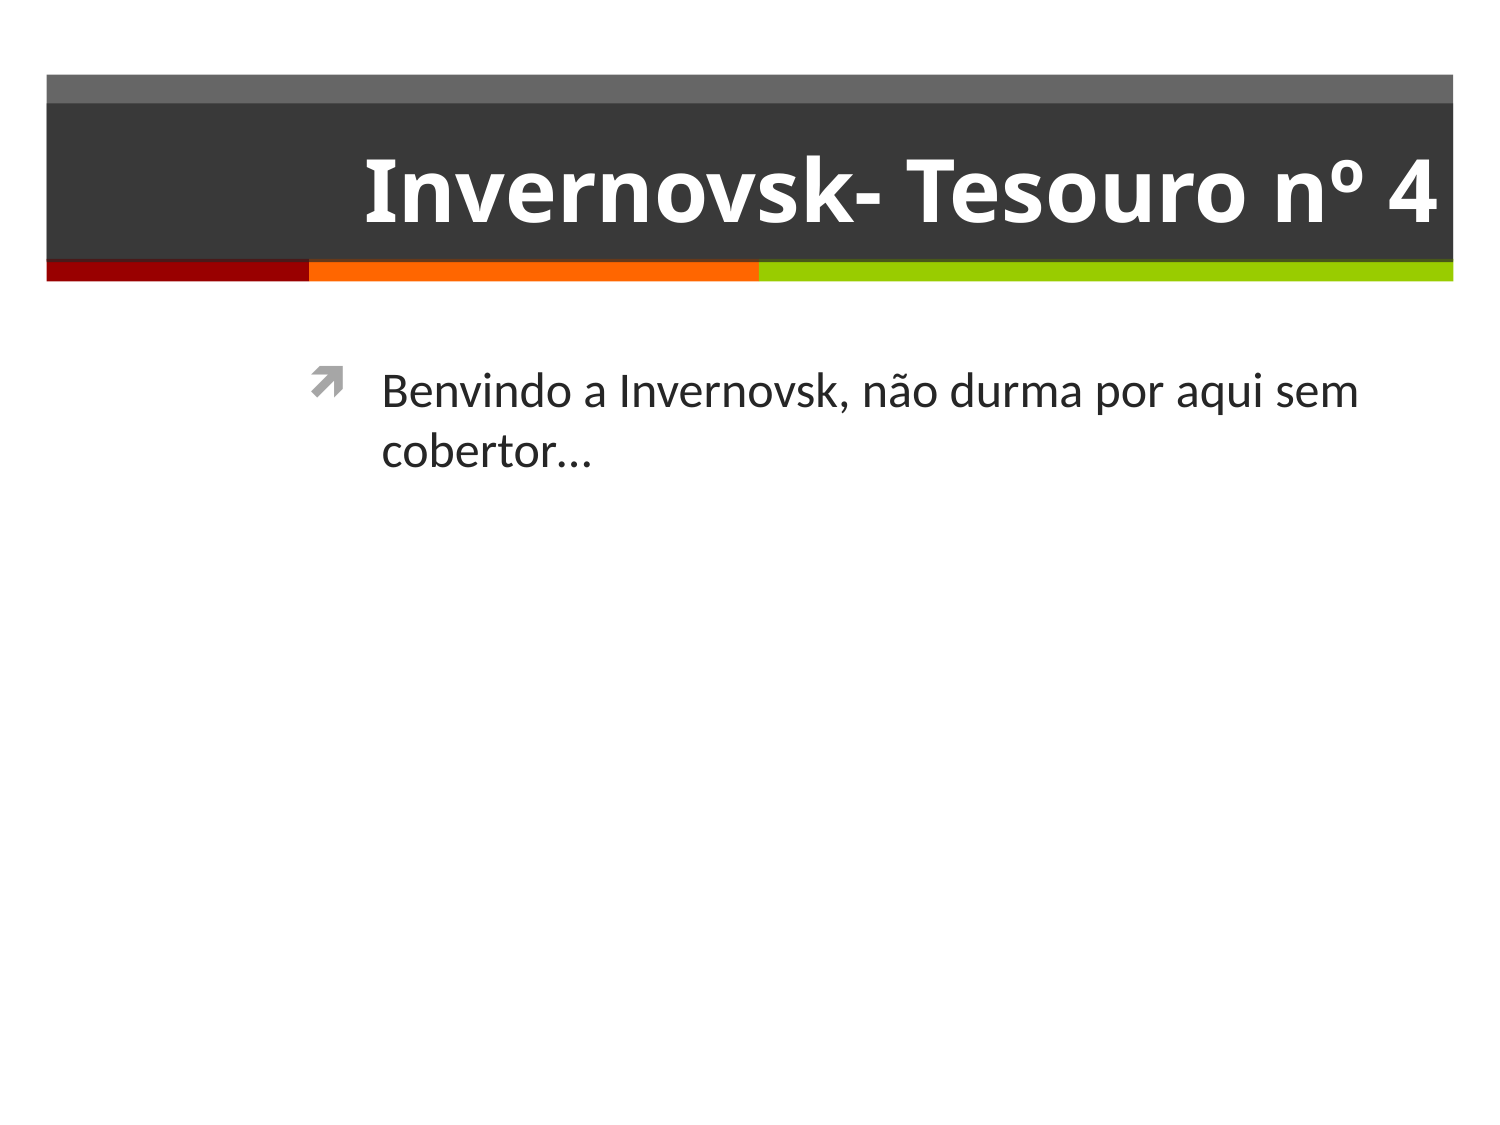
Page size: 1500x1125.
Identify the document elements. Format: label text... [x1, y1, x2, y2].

list Benvindo a Invernovsk, não durma por aqui sem cobertor… [292, 350, 1454, 1005]
title Invernovsk- Tesouro no 4 [46, 103, 1454, 263]
